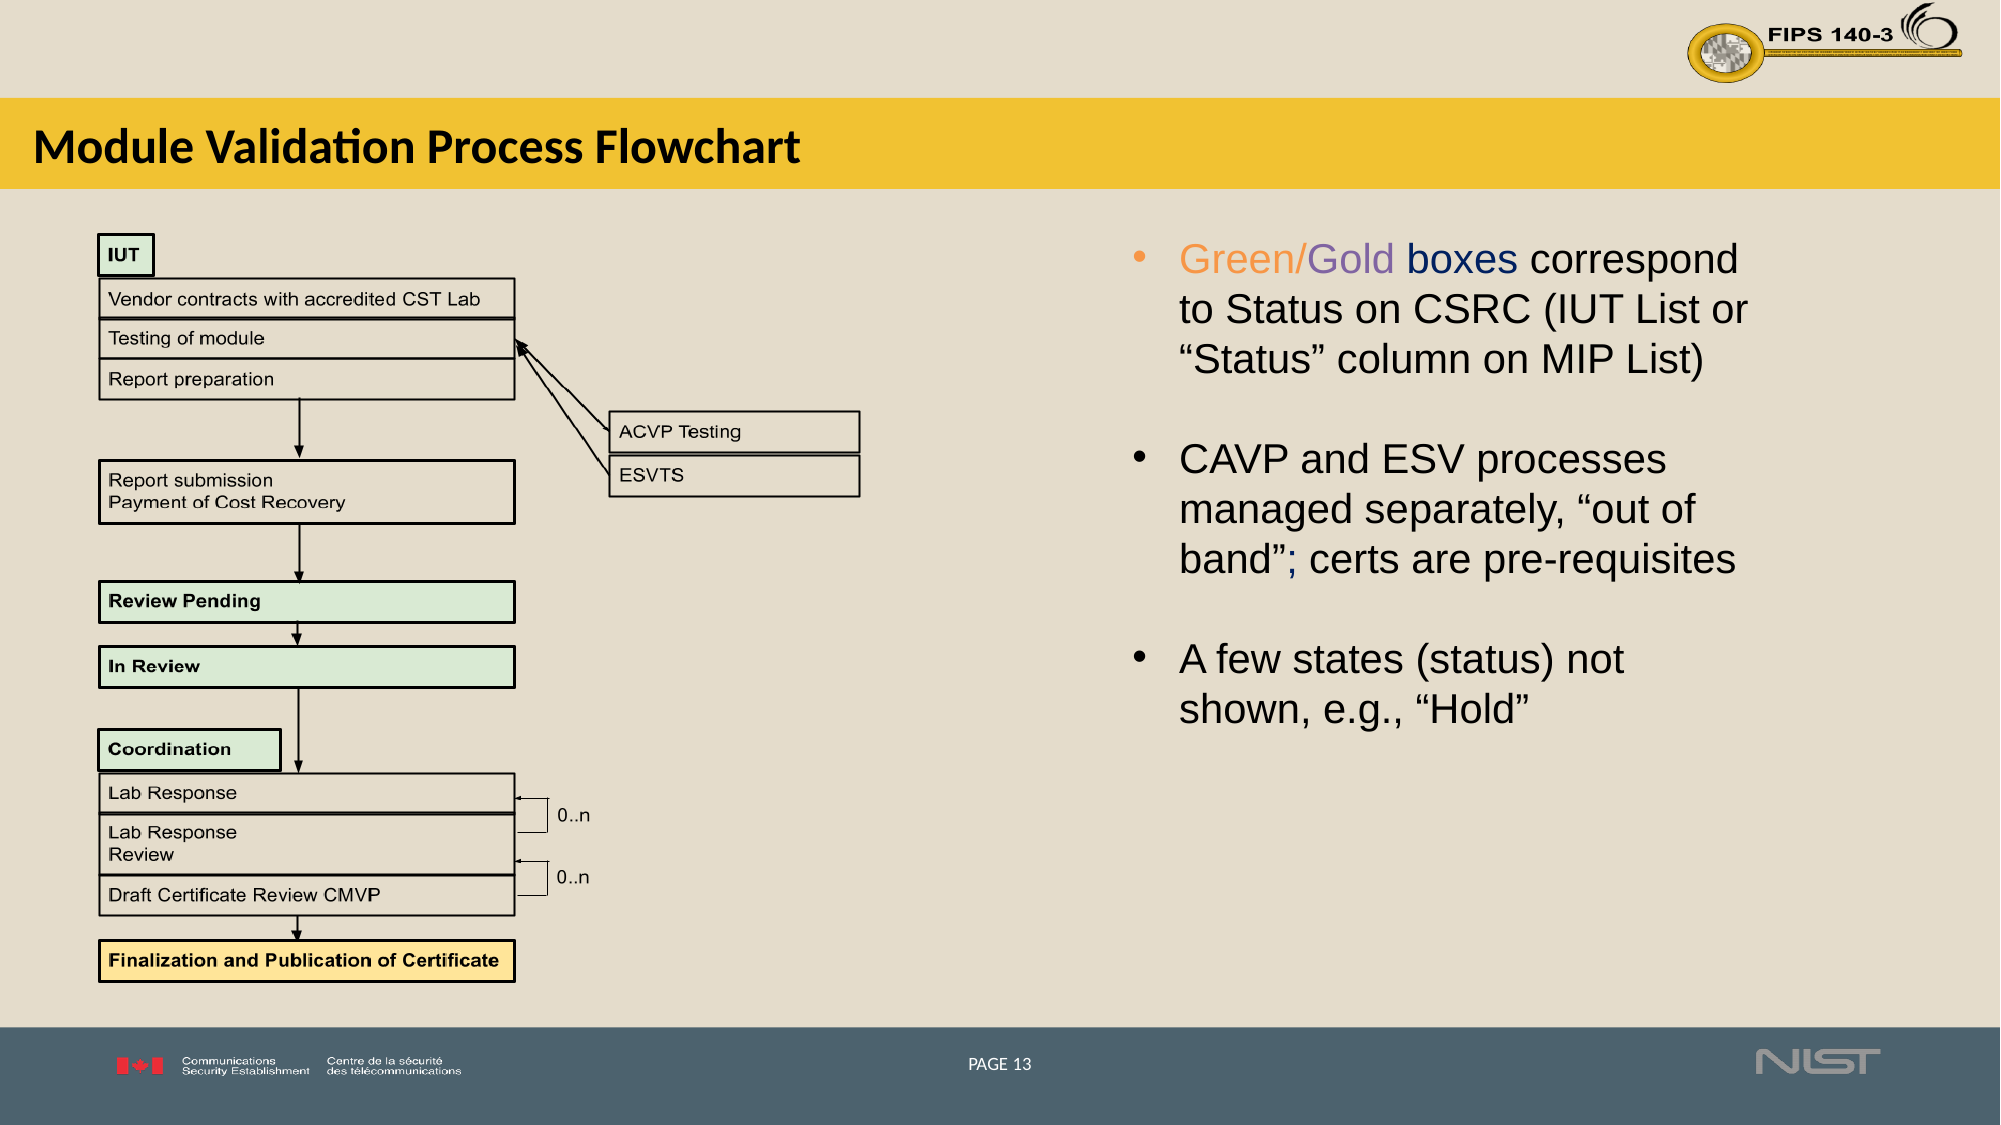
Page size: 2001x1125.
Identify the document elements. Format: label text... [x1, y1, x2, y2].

picture [0, 148, 934, 1028]
title Module Validation Process Flowchart [0, 97, 2000, 189]
text_box Green/Gold boxes correspond to Status on CSRC (IUT List or “Status” column on MIP List) CAVP and ESV processes managed separately, “out of band”; certs are pre-requisites A few states (status) not shown, e.g., “Hold” [1117, 224, 1765, 739]
picture [1672, 0, 2000, 97]
picture [1748, 1043, 1886, 1079]
picture [117, 1057, 461, 1076]
